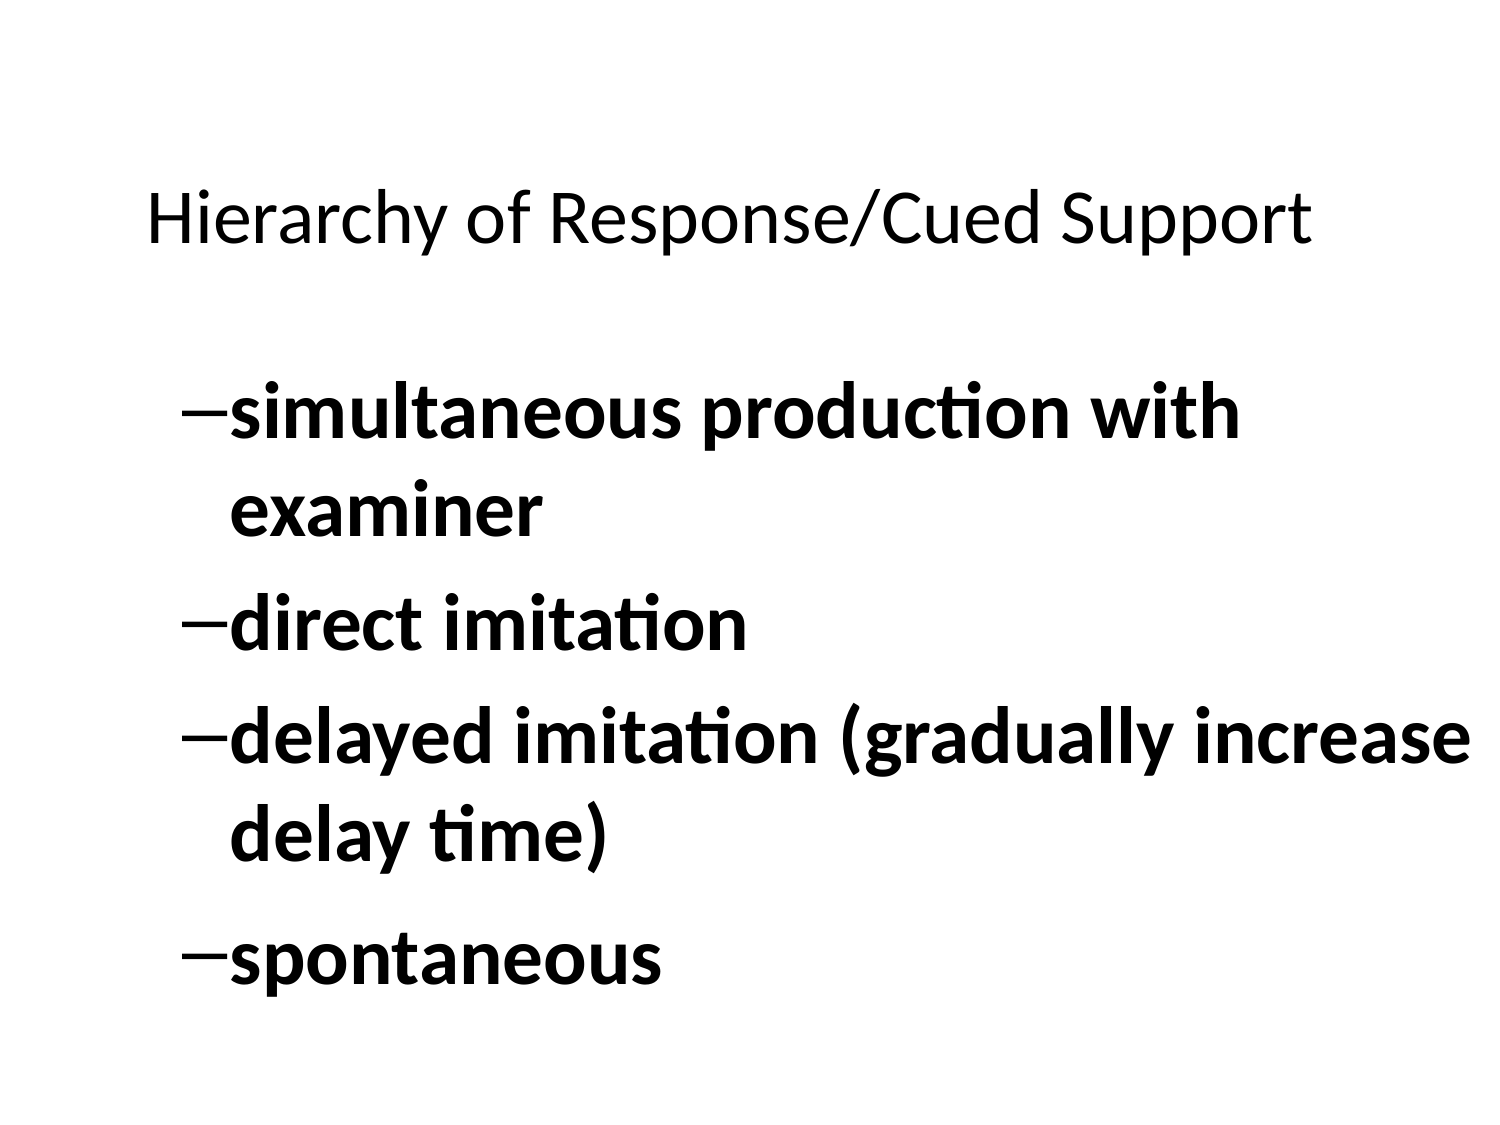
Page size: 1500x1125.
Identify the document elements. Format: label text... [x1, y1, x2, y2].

list simultaneous production with examiner direct imitation delayed imitation (gradually increase delay time) spontaneous [75, 350, 1500, 1063]
title Hierarchy of Response/Cued Support [37, 125, 1425, 300]
